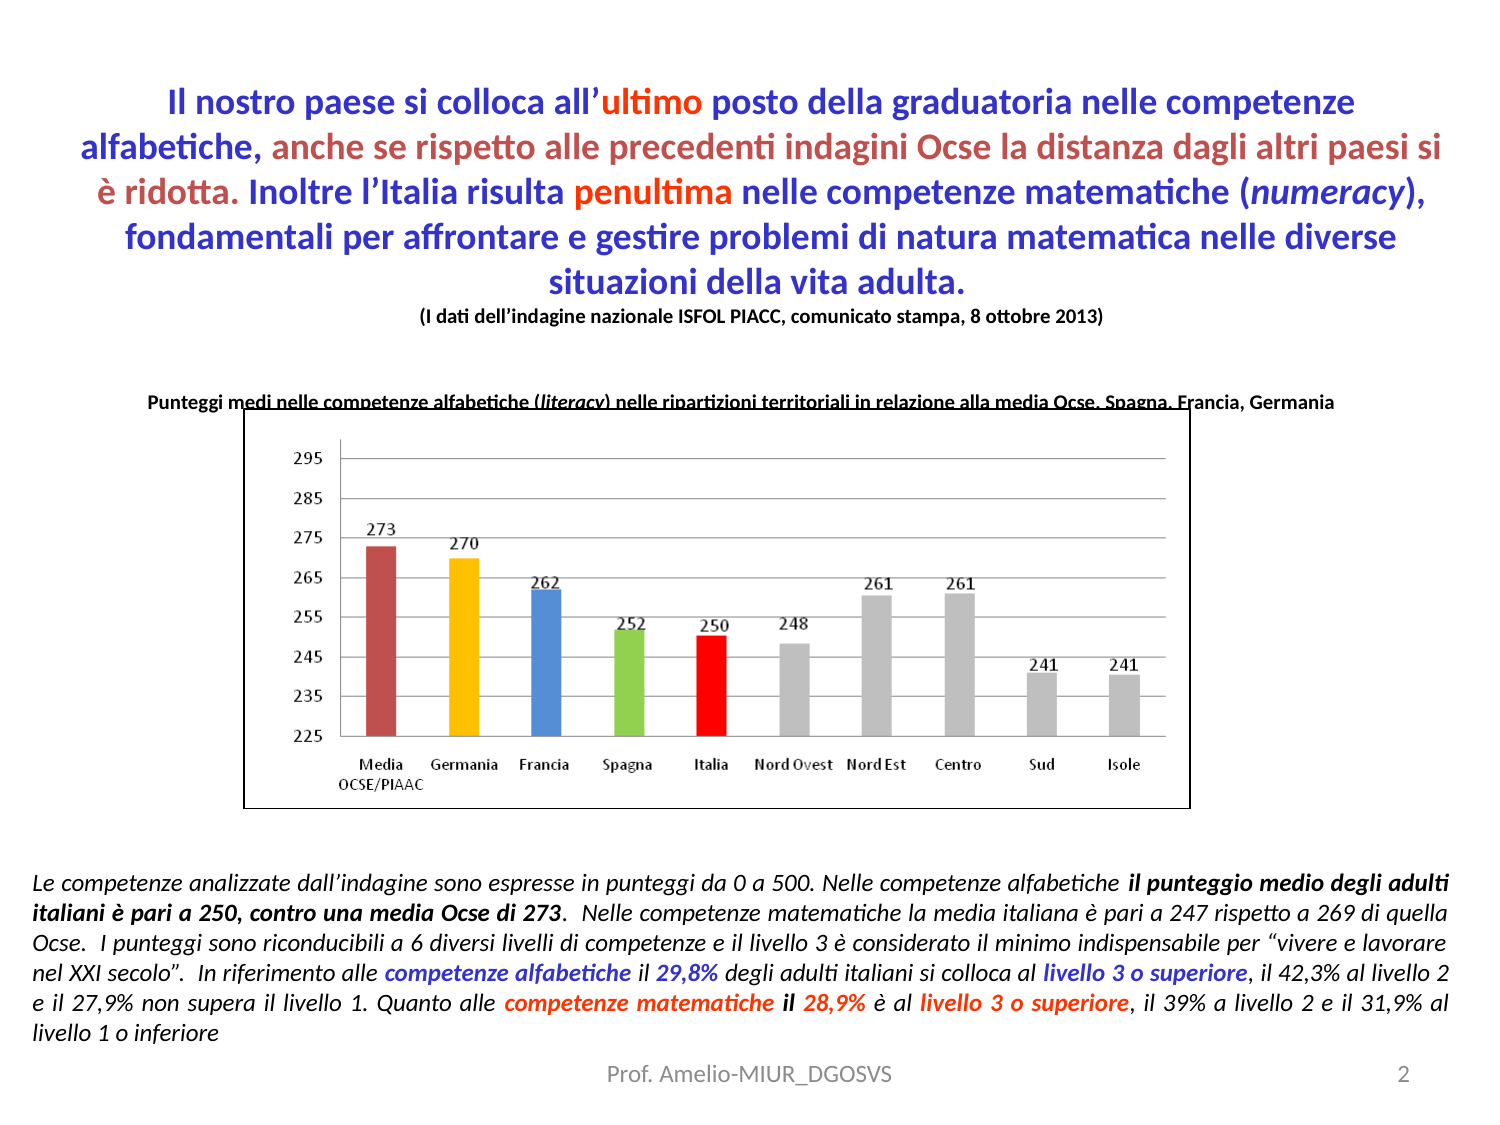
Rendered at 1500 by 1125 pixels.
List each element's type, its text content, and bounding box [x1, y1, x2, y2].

text_box Il nostro paese si colloca all’ultimo posto della graduatoria nelle competenze alfabetiche, anche se rispetto alle precedenti indagini Ocse la distanza dagli altri paesi si è ridotta. Inoltre l’Italia risulta penultima nelle competenze matematiche (numeracy), fondamentali per affrontare e gestire problemi di natura matematica nelle diverse situazioni della vita adulta. (I dati dell’indagine nazionale ISFOL PIACC, comunicato stampa, 8 ottobre 2013) [64, 69, 1459, 335]
text_box Punteggi medi nelle competenze alfabetiche (literacy) nelle ripartizioni territoriali in relazione alla media Ocse, Spagna, Francia, Germania [132, 381, 1351, 446]
picture [241, 408, 1191, 810]
text_box 2 [1074, 1042, 1425, 1103]
text_box Prof. Amelio-MIUR_DGOSVS [512, 1042, 988, 1103]
text_box Le competenze analizzate dall’indagine sono espresse in punteggi da 0 a 500. Nelle competenze alfabetiche il punteggio medio degli adulti italiani è pari a 250, contro una media Ocse di 273. Nelle competenze matematiche la media italiana è pari a 247 rispetto a 269 di quella Ocse. I punteggi sono riconducibili a 6 diversi livelli di competenze e il livello 3 è considerato il minimo indispensabile per “vivere e lavorare nel XXI secolo”. In riferimento alle competenze alfabetiche il 29,8% degli adulti italiani si colloca al livello 3 o superiore, il 42,3% al livello 2 e il 27,9% non supera il livello 1. Quanto alle competenze matematiche il 28,9% è al livello 3 o superiore, il 39% a livello 2 e il 31,9% al livello 1 o inferiore [17, 859, 1465, 1054]
